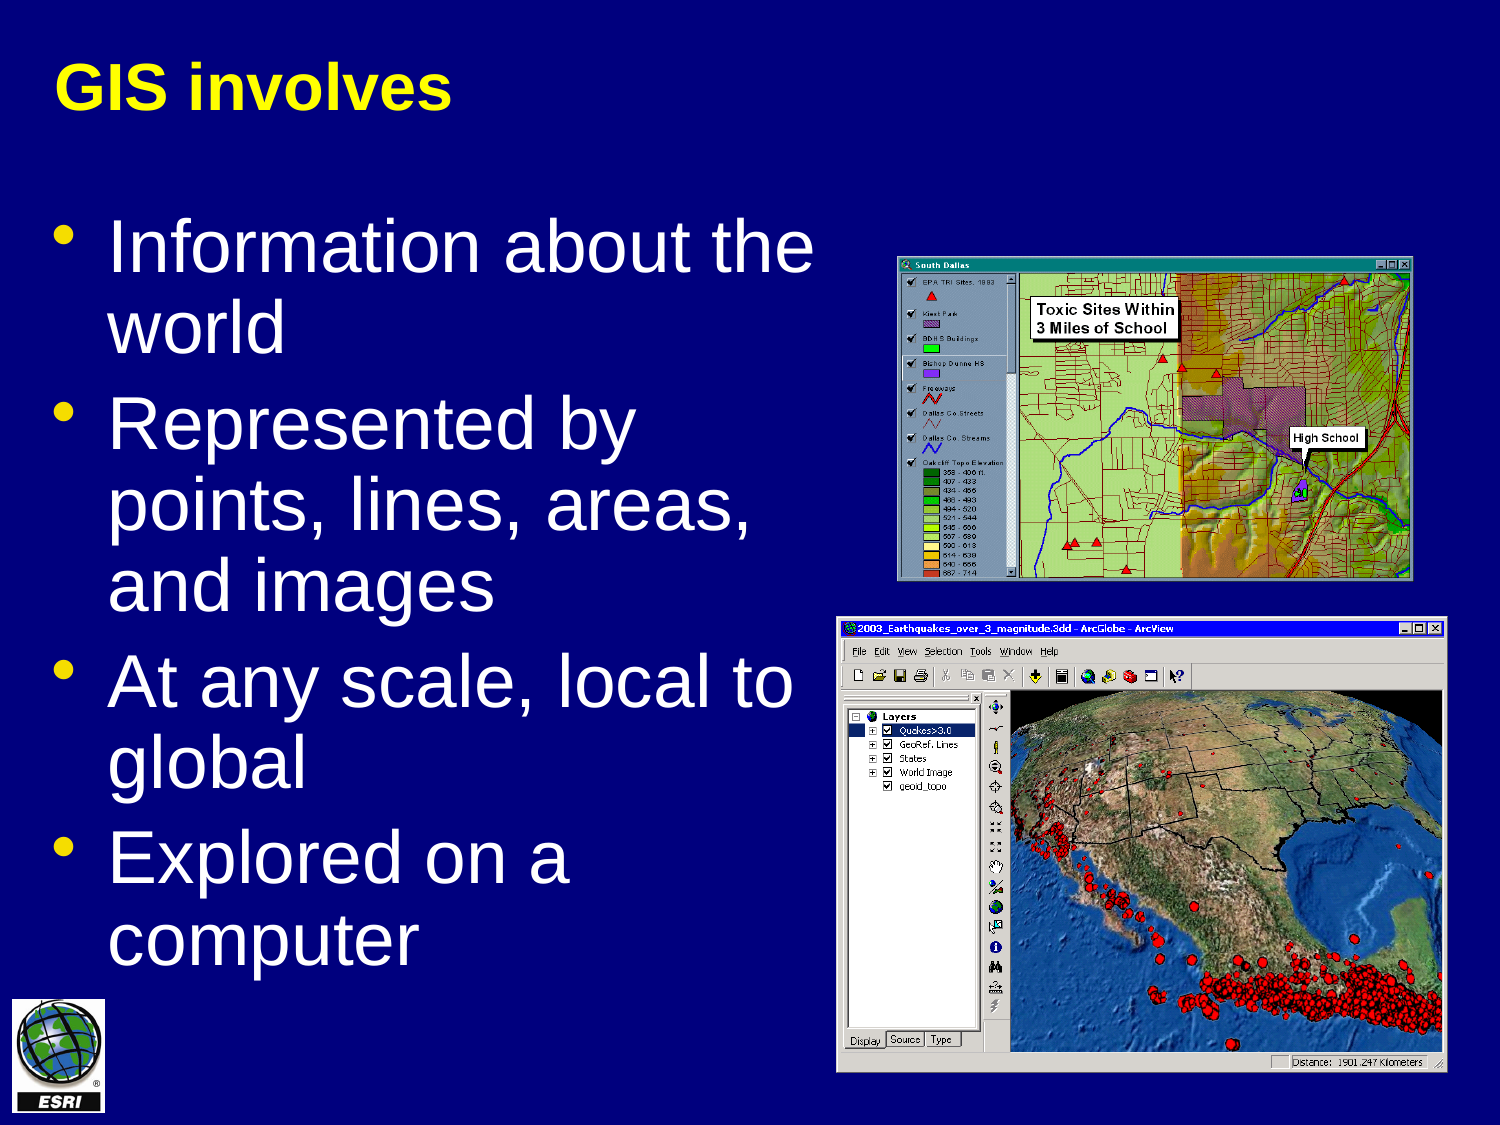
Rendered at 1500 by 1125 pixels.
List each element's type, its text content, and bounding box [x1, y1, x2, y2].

picture [836, 616, 1448, 1073]
title GIS involves [39, 48, 1462, 163]
picture [12, 999, 105, 1113]
picture [896, 256, 1414, 582]
list Information about the world Represented by points, lines, areas, and images At any scale, local to global Explored on a computer [36, 199, 837, 876]
